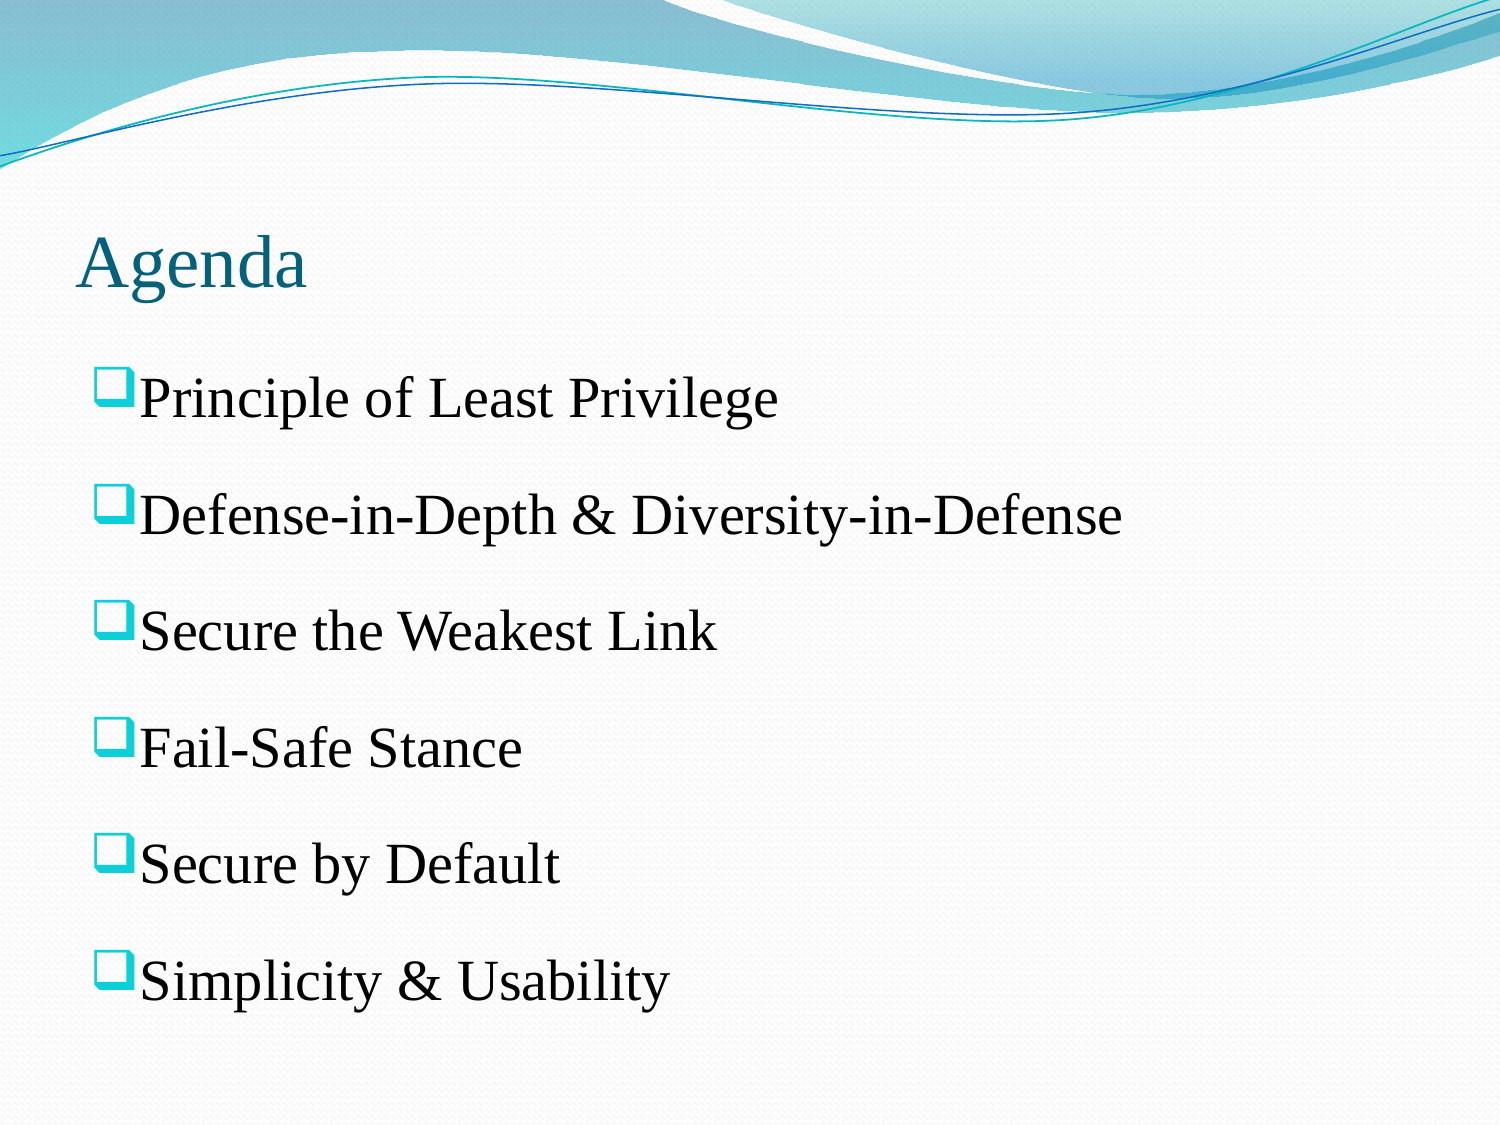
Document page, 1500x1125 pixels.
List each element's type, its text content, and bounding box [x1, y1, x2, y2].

list Principle of Least Privilege Defense-in-Depth & Diversity-in-Defense Secure the Weakest Link Fail-Safe Stance Secure by Default Simplicity & Usability [75, 317, 1425, 1038]
title Agenda [75, 115, 1425, 303]
